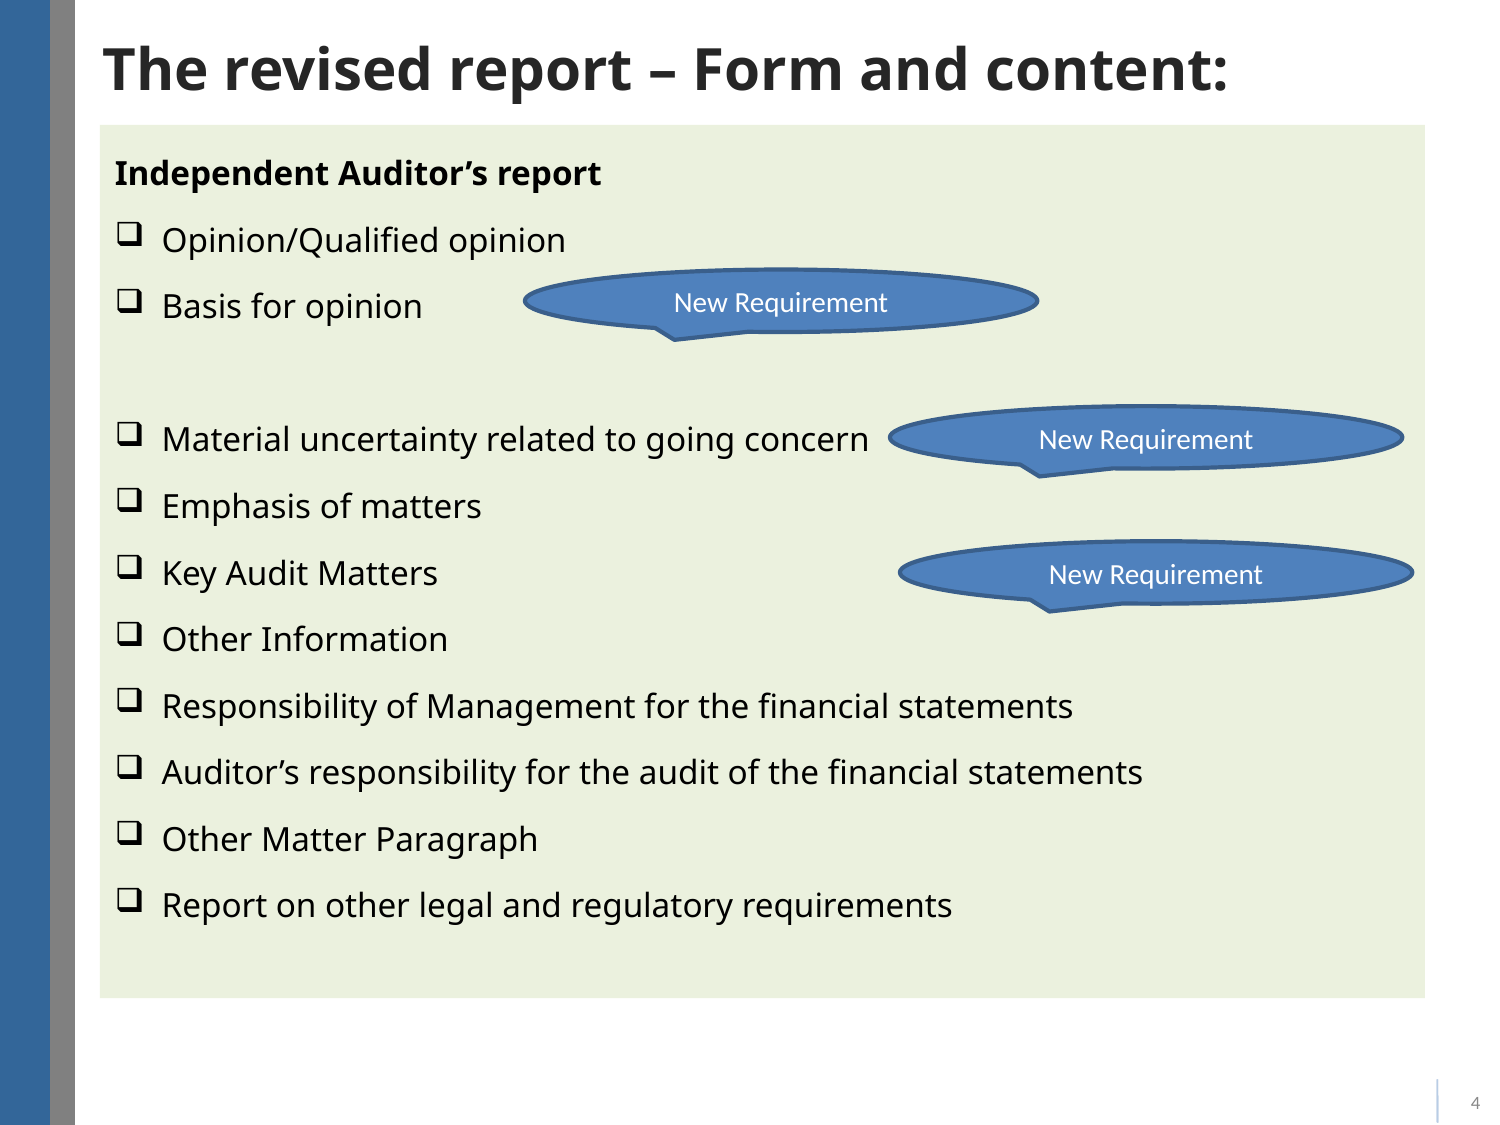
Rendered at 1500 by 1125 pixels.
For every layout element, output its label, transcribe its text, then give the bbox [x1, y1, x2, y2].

text_box New Requirement [522, 267, 1040, 342]
title The revised report – Form and content: [87, 24, 1413, 143]
text_box Independent Auditor’s report Opinion/Qualified opinion Basis for opinion Material uncertainty related to going concern Emphasis of matters Key Audit Matters Other Information Responsibility of Management for the financial statements Auditor’s responsibility for the audit of the financial statements Other Matter Paragraph Report on other legal and regulatory requirements [99, 124, 1425, 999]
text_box New Requirement [897, 539, 1415, 614]
slide_number 4 [1437, 1079, 1496, 1125]
text_box New Requirement [887, 404, 1405, 479]
